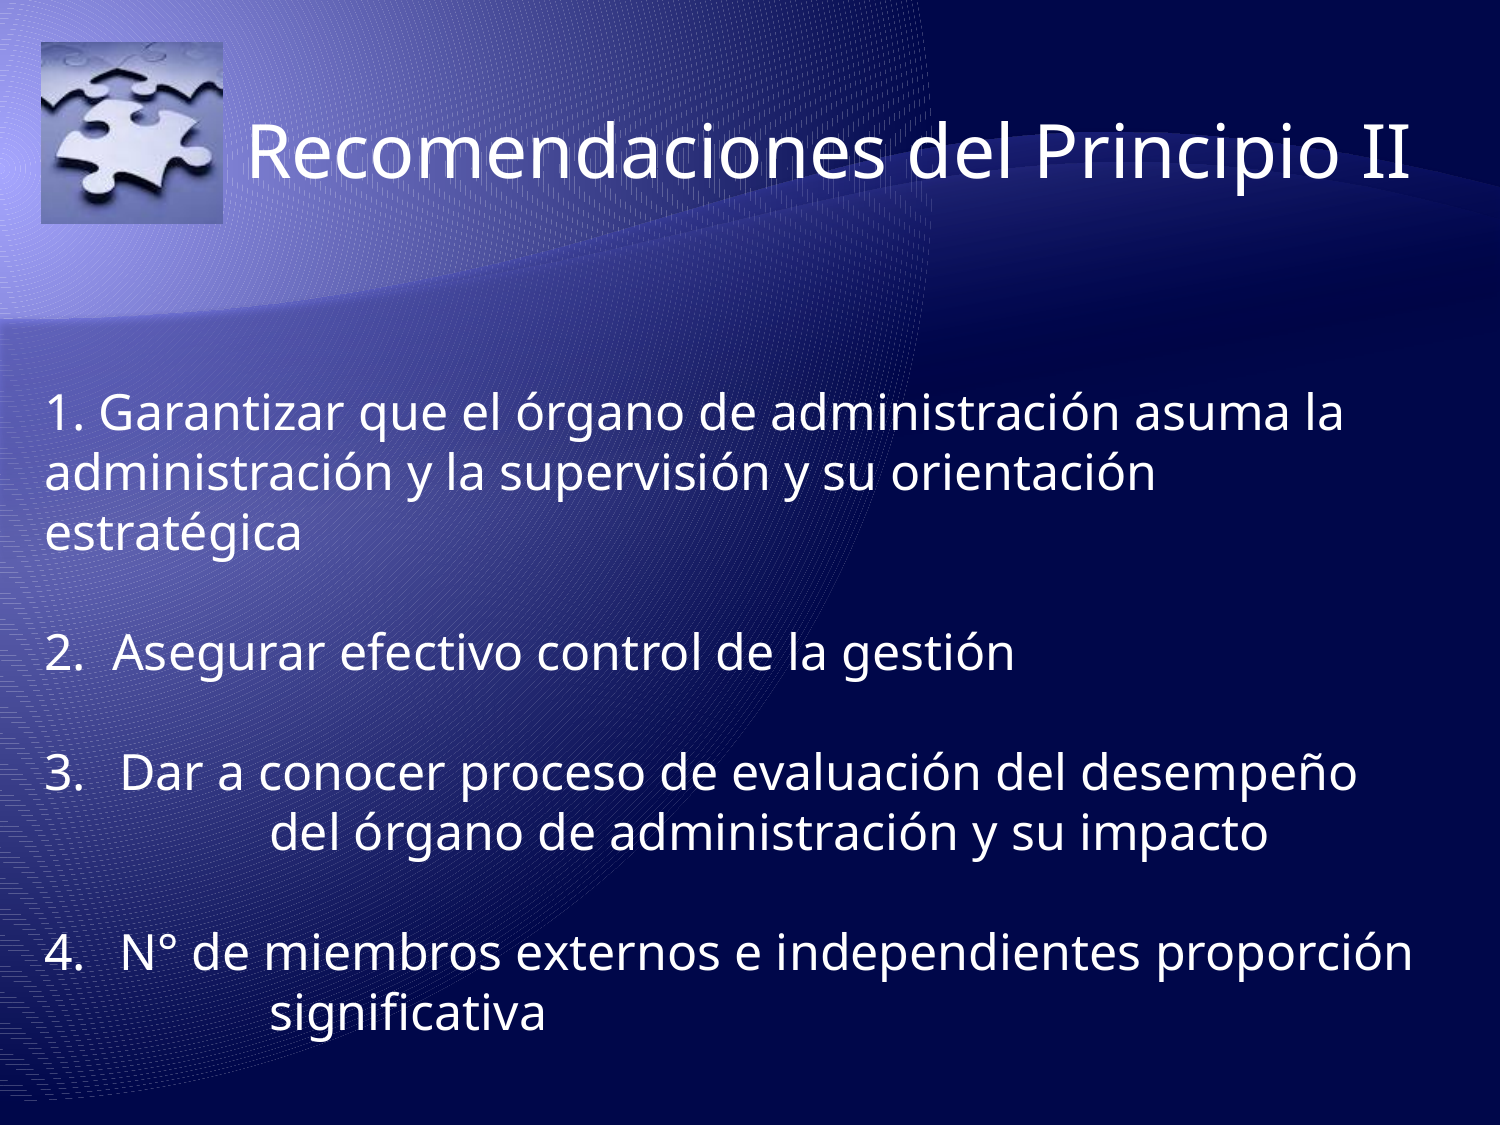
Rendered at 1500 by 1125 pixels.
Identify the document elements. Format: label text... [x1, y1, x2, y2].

picture [41, 42, 223, 225]
text_box 1. Garantizar que el órgano de administración asuma la administración y la supervisión y su orientación estratégica 2. Asegurar efectivo control de la gestión Dar a conocer proceso de evaluación del desempeño del órgano de administración y su impacto N° de miembros externos e independientes proporción significativa [29, 373, 1471, 1049]
text_box Recomendaciones del Principio II [230, 96, 1500, 202]
